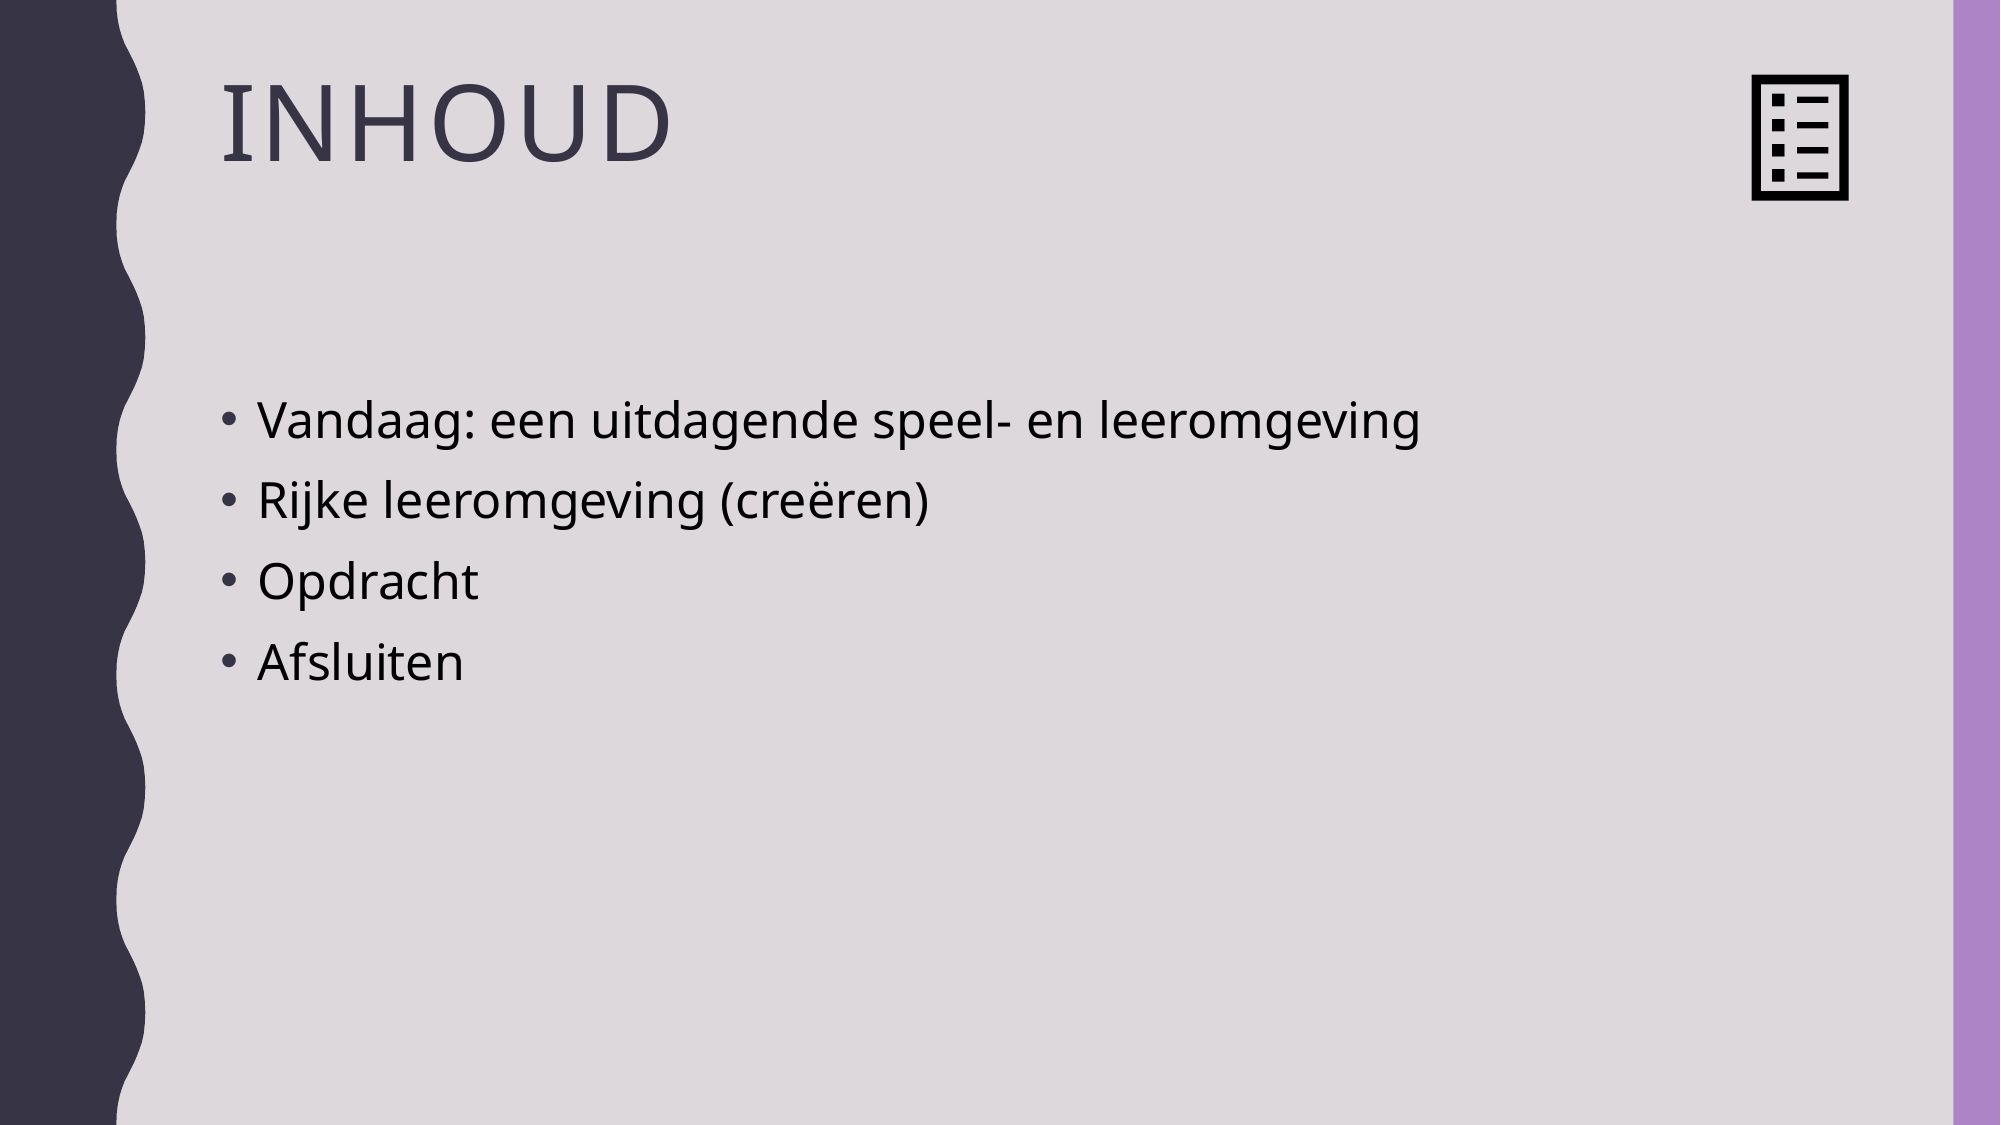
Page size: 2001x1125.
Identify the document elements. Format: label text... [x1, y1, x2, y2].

picture [1724, 62, 1875, 213]
list Vandaag: een uitdagende speel- en leeromgeving Rijke leeromgeving (creëren) Opdracht Afsluiten [205, 375, 1875, 965]
title inhoud [205, 62, 1875, 308]
